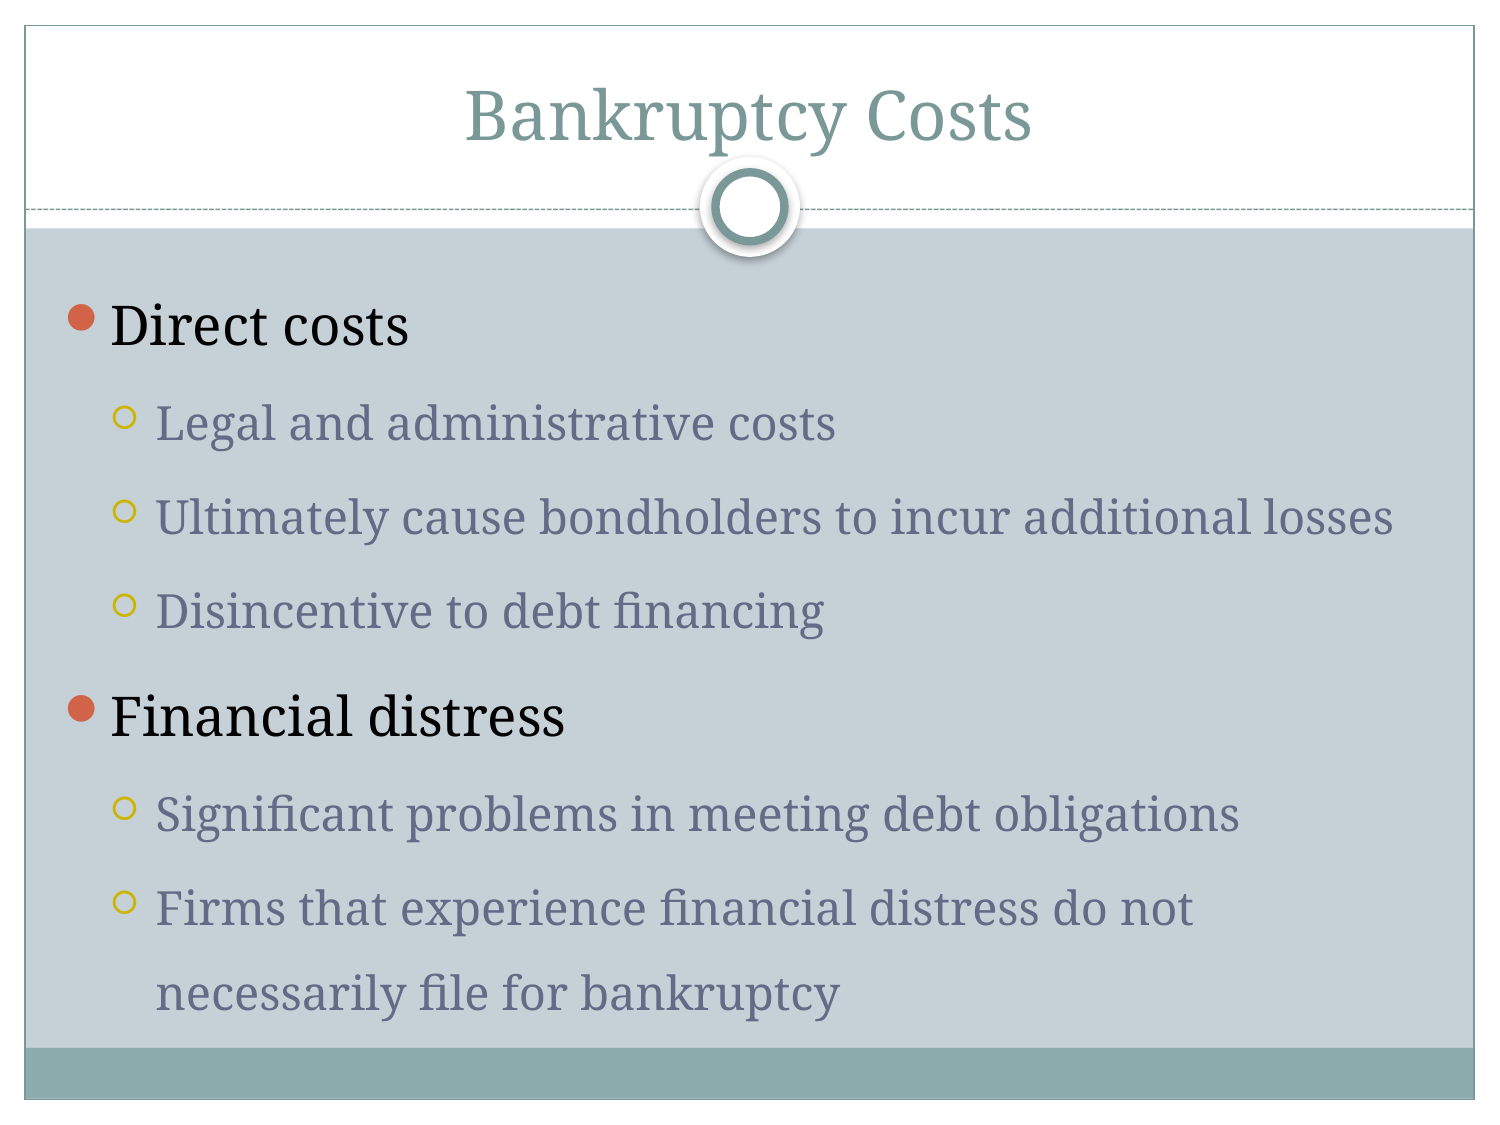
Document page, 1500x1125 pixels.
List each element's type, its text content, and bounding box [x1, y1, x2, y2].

title Bankruptcy Costs [49, 37, 1450, 162]
list Direct costs Legal and administrative costs Ultimately cause bondholders to incur additional losses Disincentive to debt financing Financial distress Significant problems in meeting debt obligations Firms that experience financial distress do not necessarily file for bankruptcy [49, 250, 1445, 1038]
